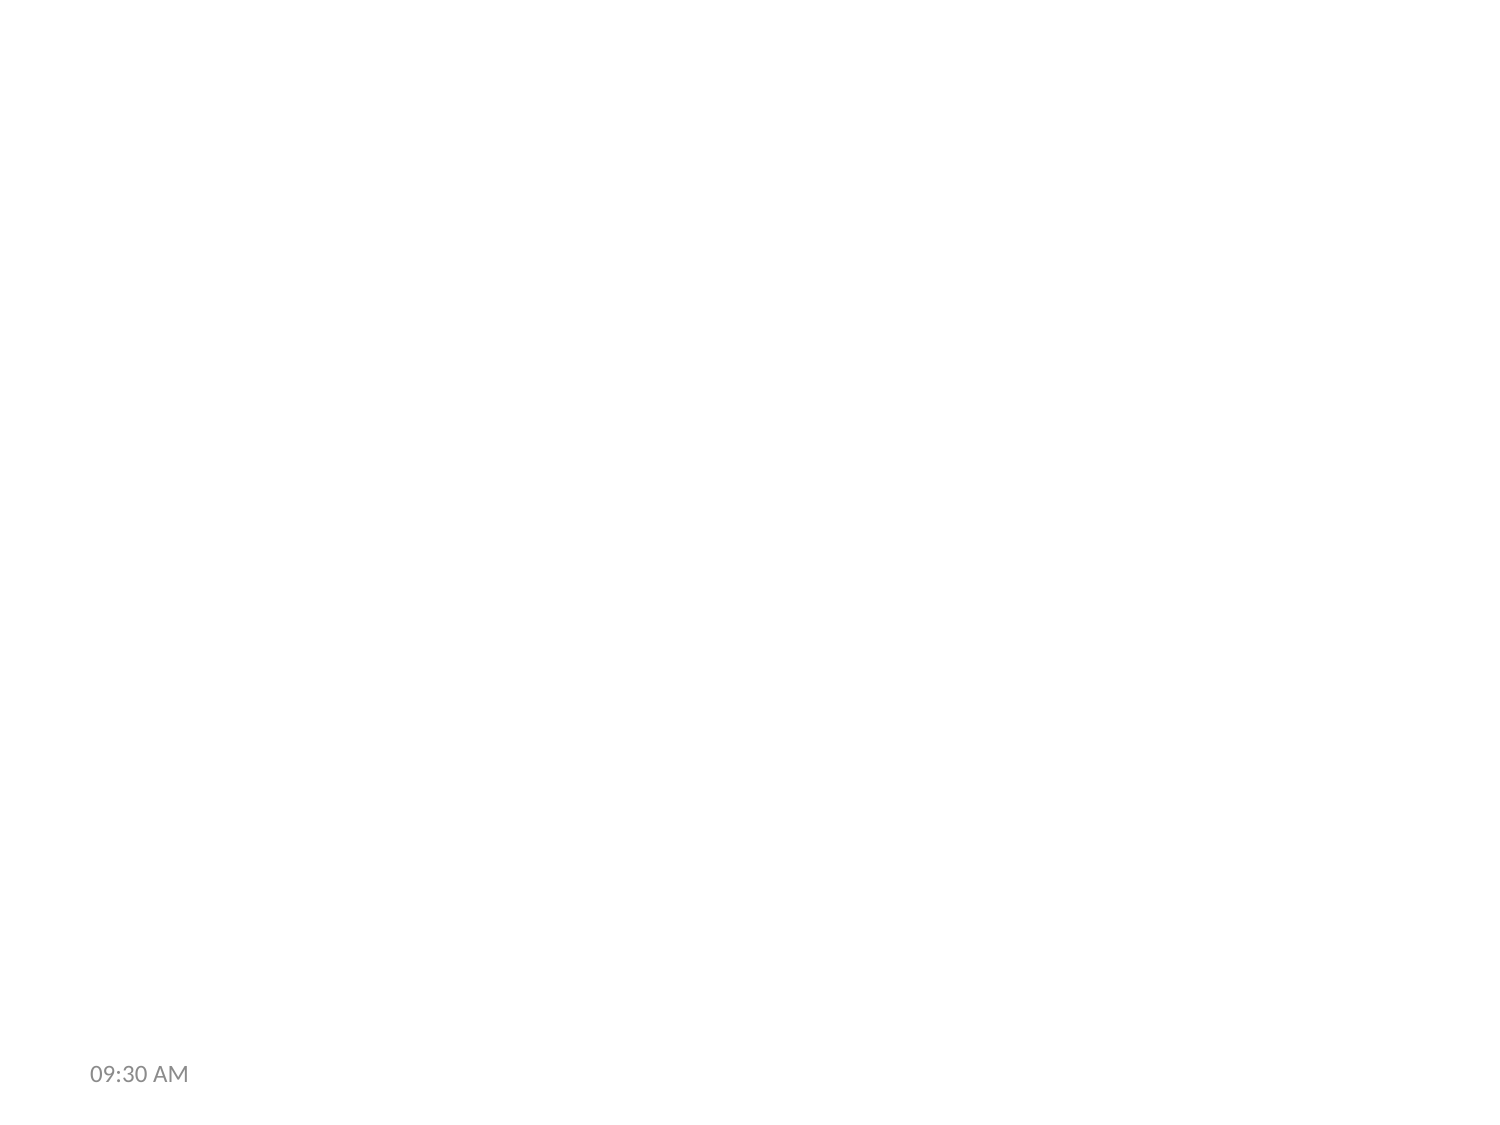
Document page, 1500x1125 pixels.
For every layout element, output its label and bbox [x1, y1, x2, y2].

slide_number [75, 1042, 425, 1103]
